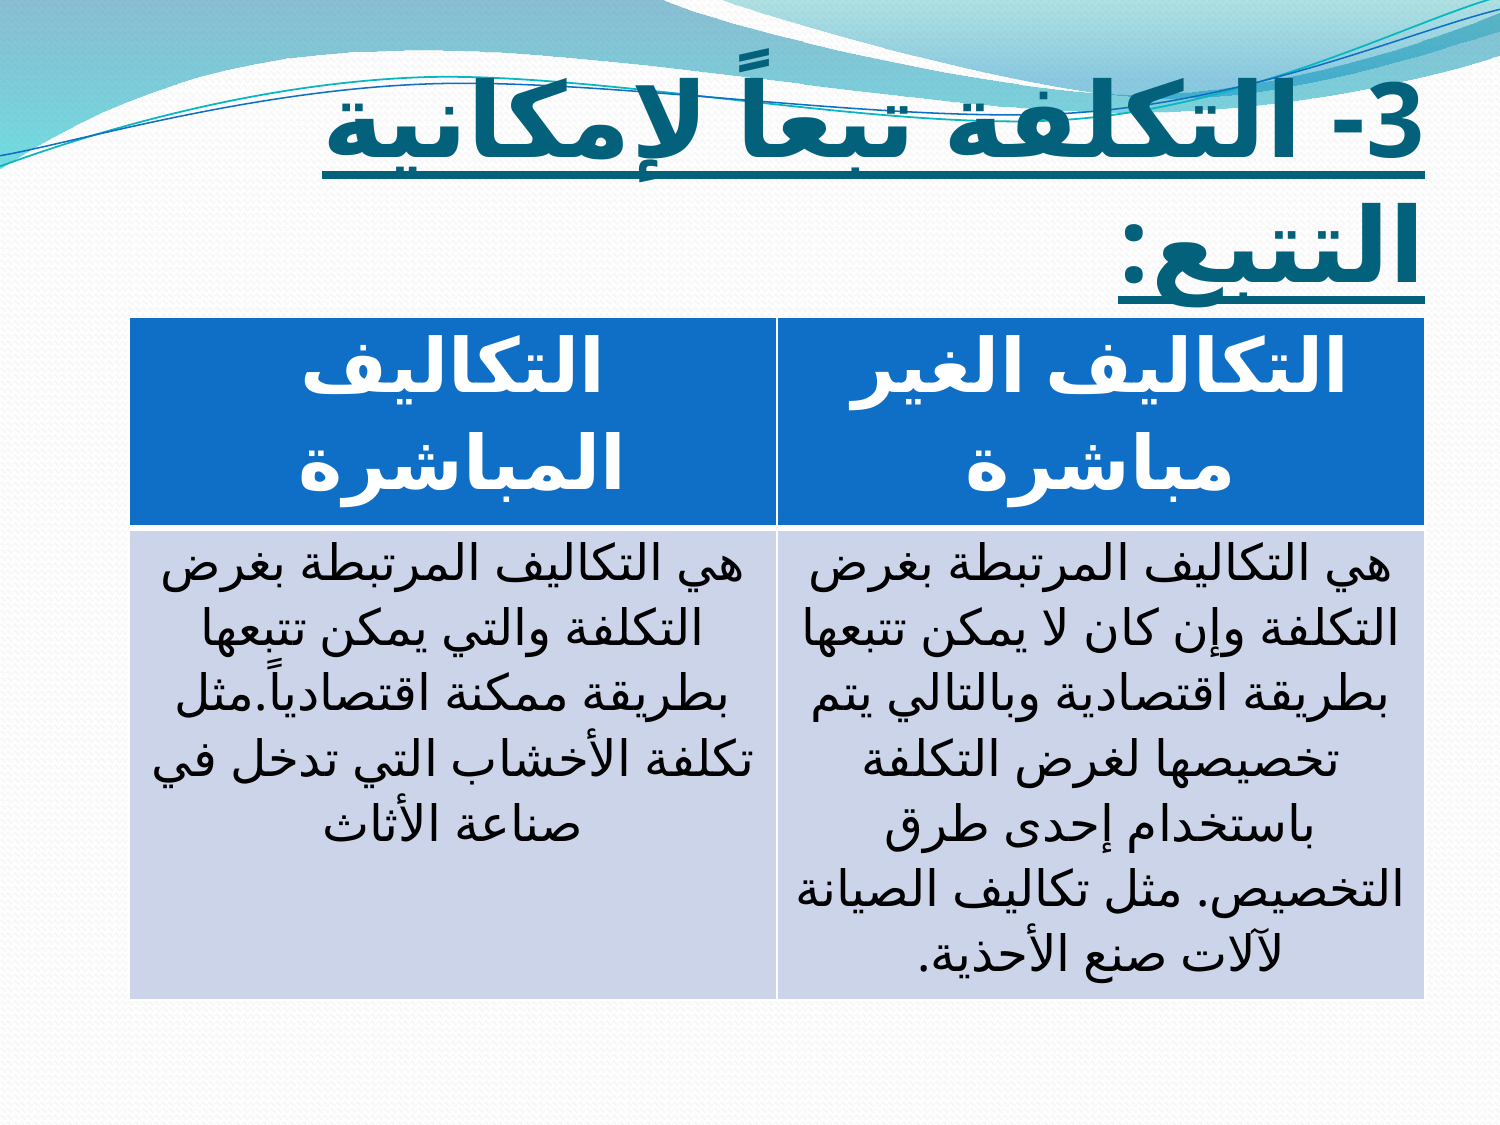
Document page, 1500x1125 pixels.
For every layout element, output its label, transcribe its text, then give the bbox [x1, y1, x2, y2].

table_cell هي التكاليف المرتبطة بغرض التكلفة وإن كان لا يمكن تتبعها بطريقة اقتصادية وبالتالي يتم تخصيصها لغرض التكلفة باستخدام إحدى طرق التخصيص. مثل تكاليف الصيانة لآلات صنع الأحذية. [778, 531, 1424, 999]
table_cell هي التكاليف المرتبطة بغرض التكلفة والتي يمكن تتبعها بطريقة ممكنة اقتصادياً.مثل تكلفة الأخشاب التي تدخل في صناعة الأثاث [130, 531, 776, 999]
table_header التكاليف المباشرة [130, 318, 776, 525]
title 3- التكلفة تبعاً لإمكانية التتبع: [75, 115, 1425, 303]
table_header التكاليف الغير مباشرة [778, 318, 1424, 525]
